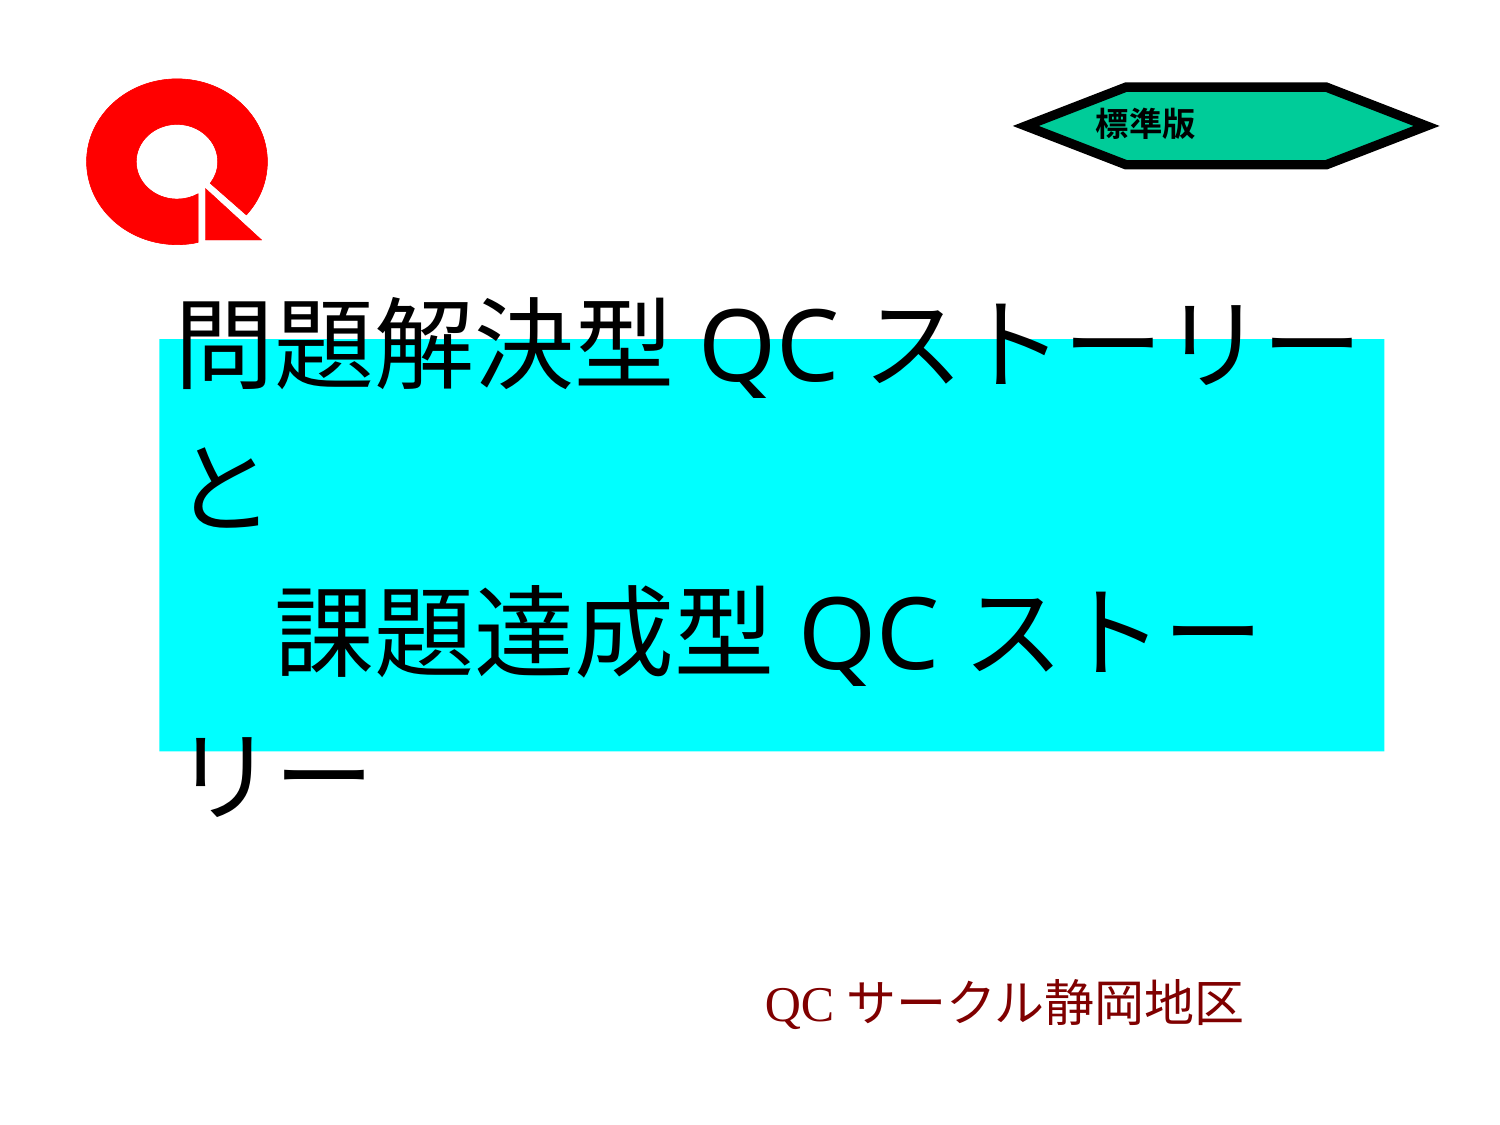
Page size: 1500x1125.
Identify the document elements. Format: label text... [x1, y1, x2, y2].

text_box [1025, 86, 1427, 165]
text_box 問題解決型QCストーリーと 課題達成型QCストーリー [159, 339, 1385, 752]
text_box QCサークル静岡地区 [749, 964, 1382, 1039]
picture [85, 78, 269, 246]
